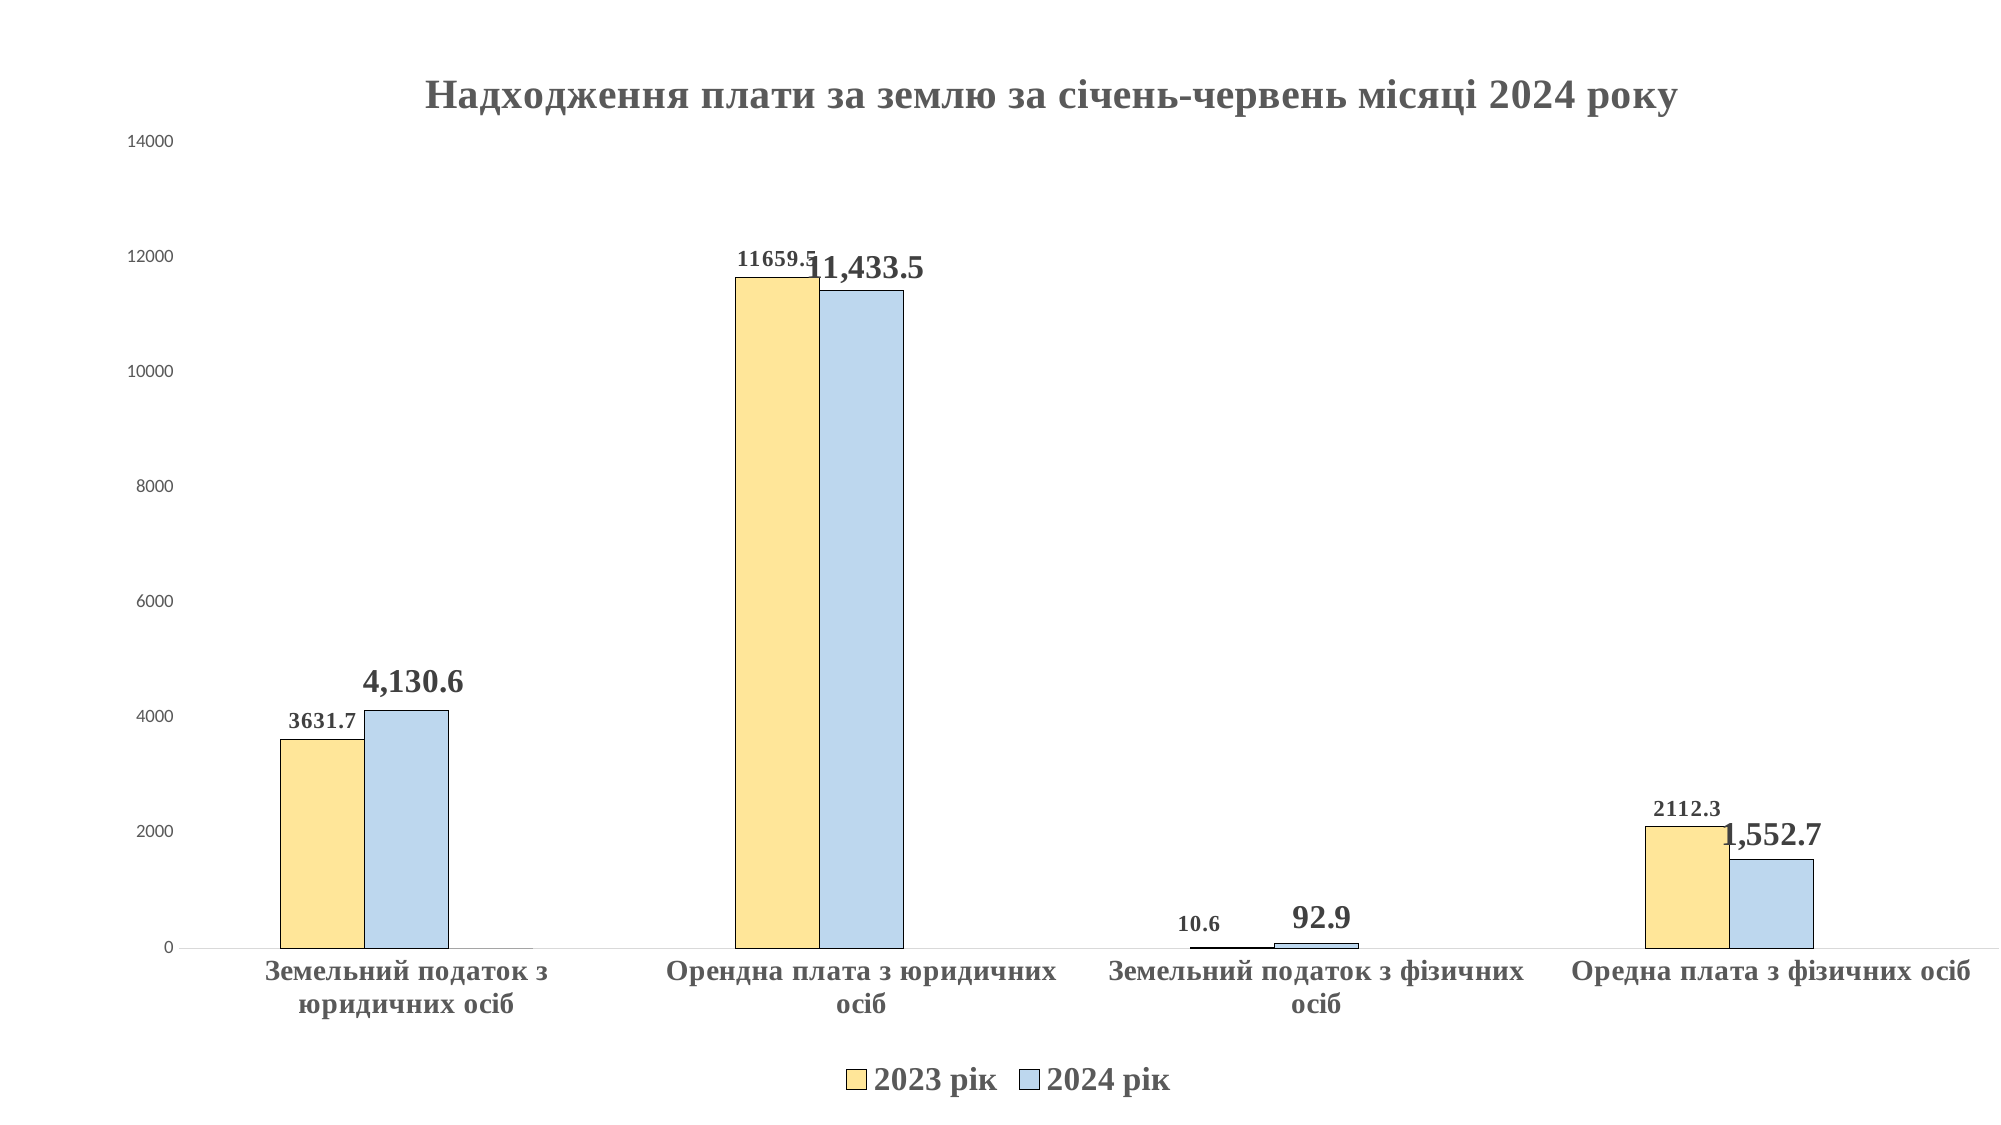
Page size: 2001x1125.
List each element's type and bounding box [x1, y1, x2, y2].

chart [17, 45, 2000, 1106]
